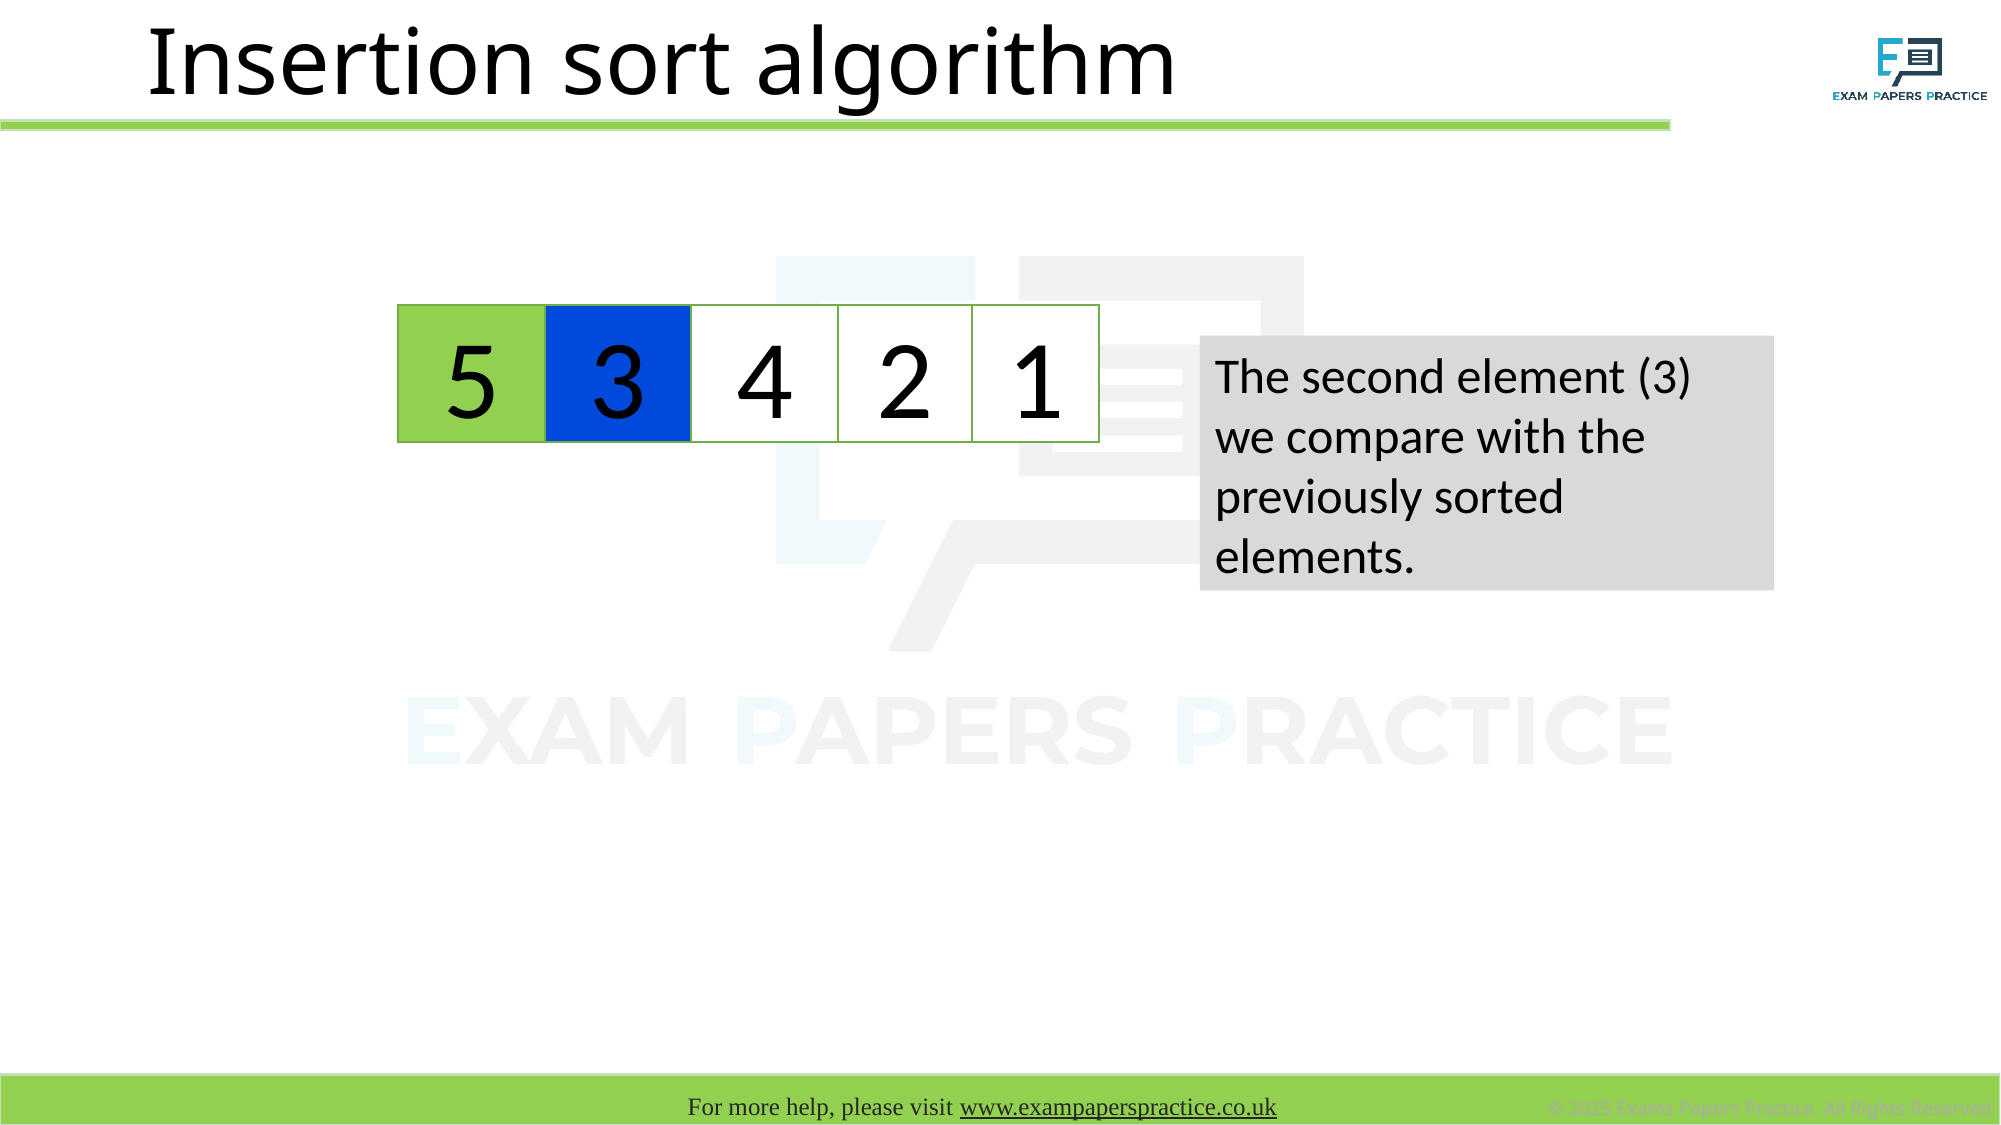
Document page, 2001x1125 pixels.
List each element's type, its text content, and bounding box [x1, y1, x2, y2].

text_box 1 [971, 304, 1100, 443]
text_box 2 [837, 304, 971, 443]
text_box The second element (3) we compare with the previously sorted elements. [1199, 335, 1775, 591]
text_box 3 [546, 304, 690, 443]
text_box 5 [397, 304, 546, 443]
text_box 4 [690, 304, 837, 443]
title Insertion sort algorithm [132, 0, 1200, 162]
